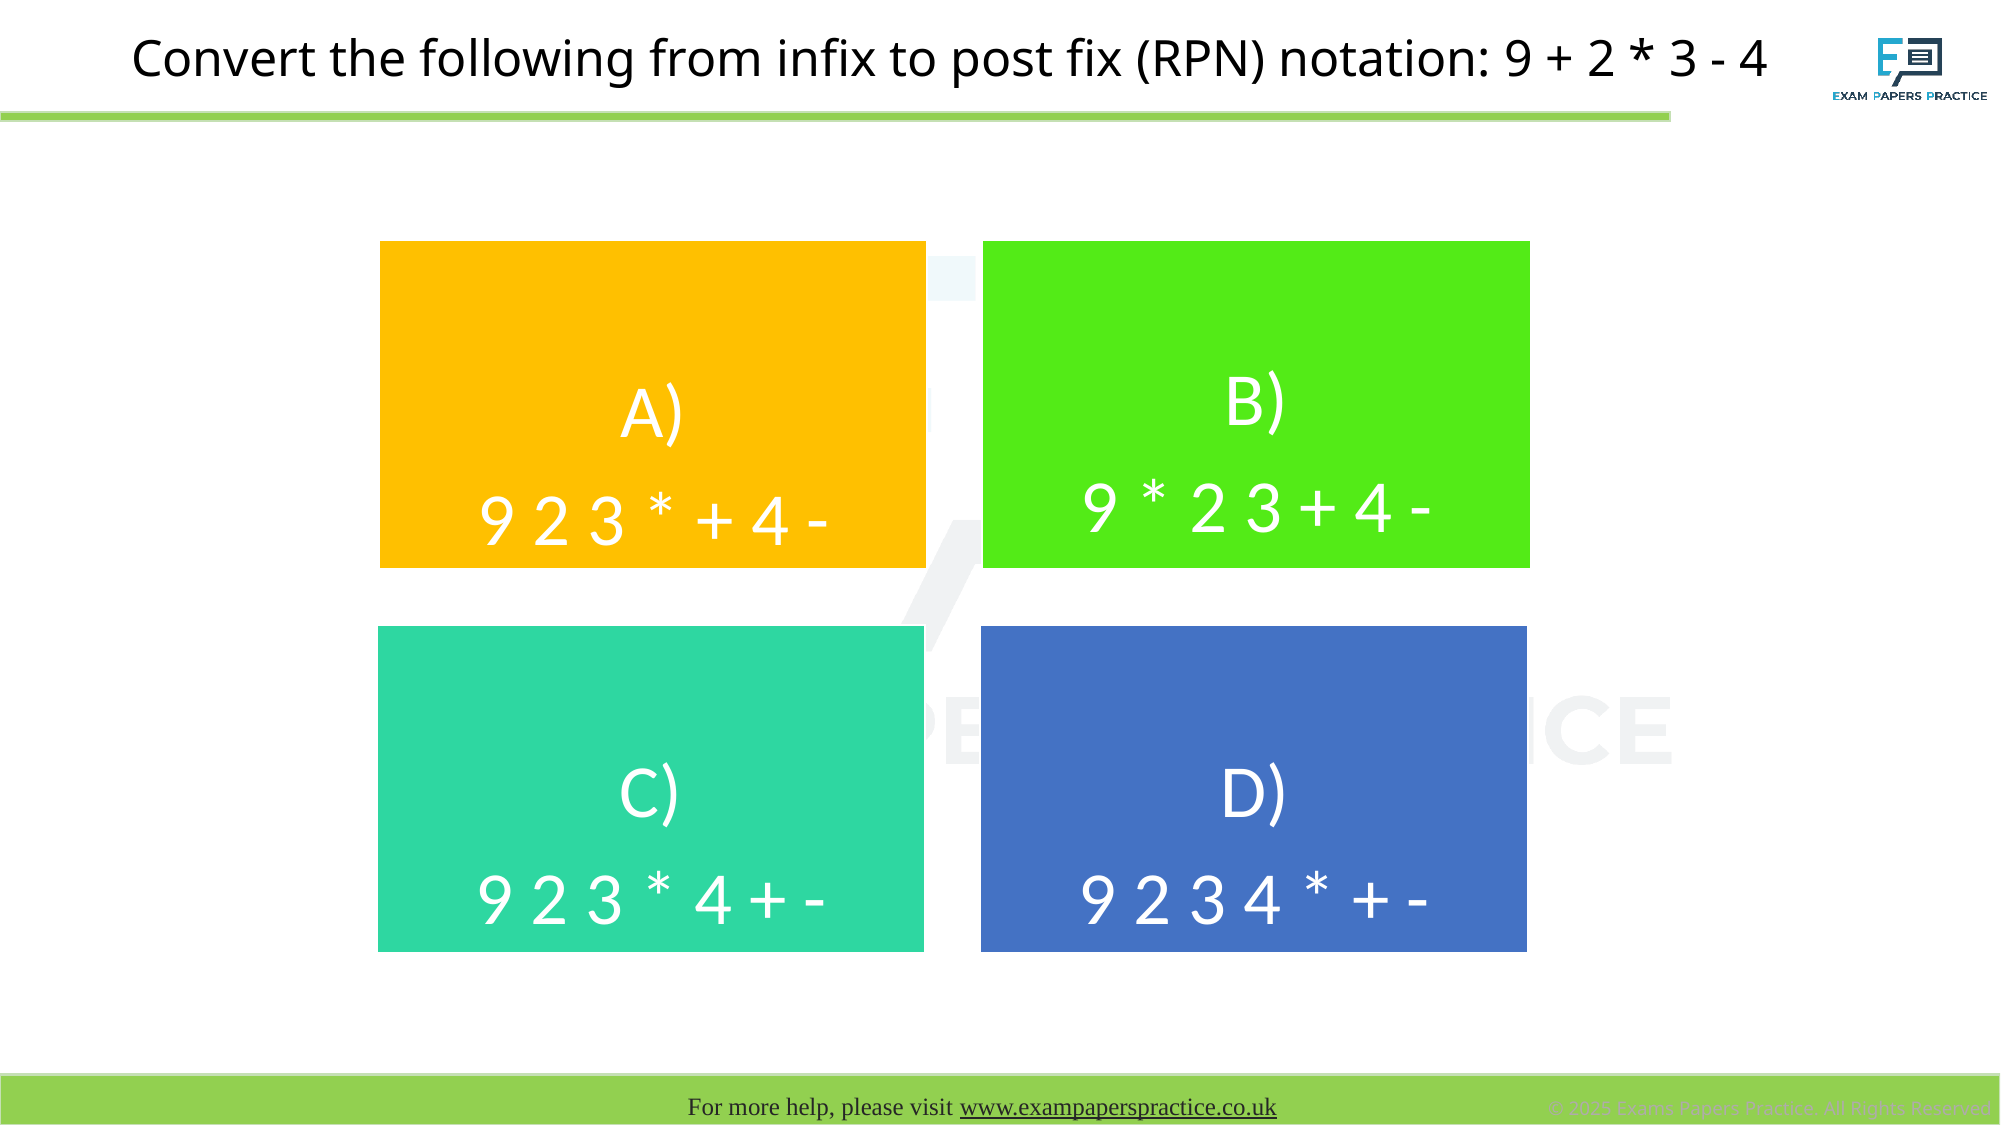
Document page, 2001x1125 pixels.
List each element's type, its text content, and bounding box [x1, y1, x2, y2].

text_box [92, 239, 1818, 954]
title Convert the following from infix to post fix (RPN) notation: 9 + 2 * 3 - 4 [116, 0, 1916, 169]
